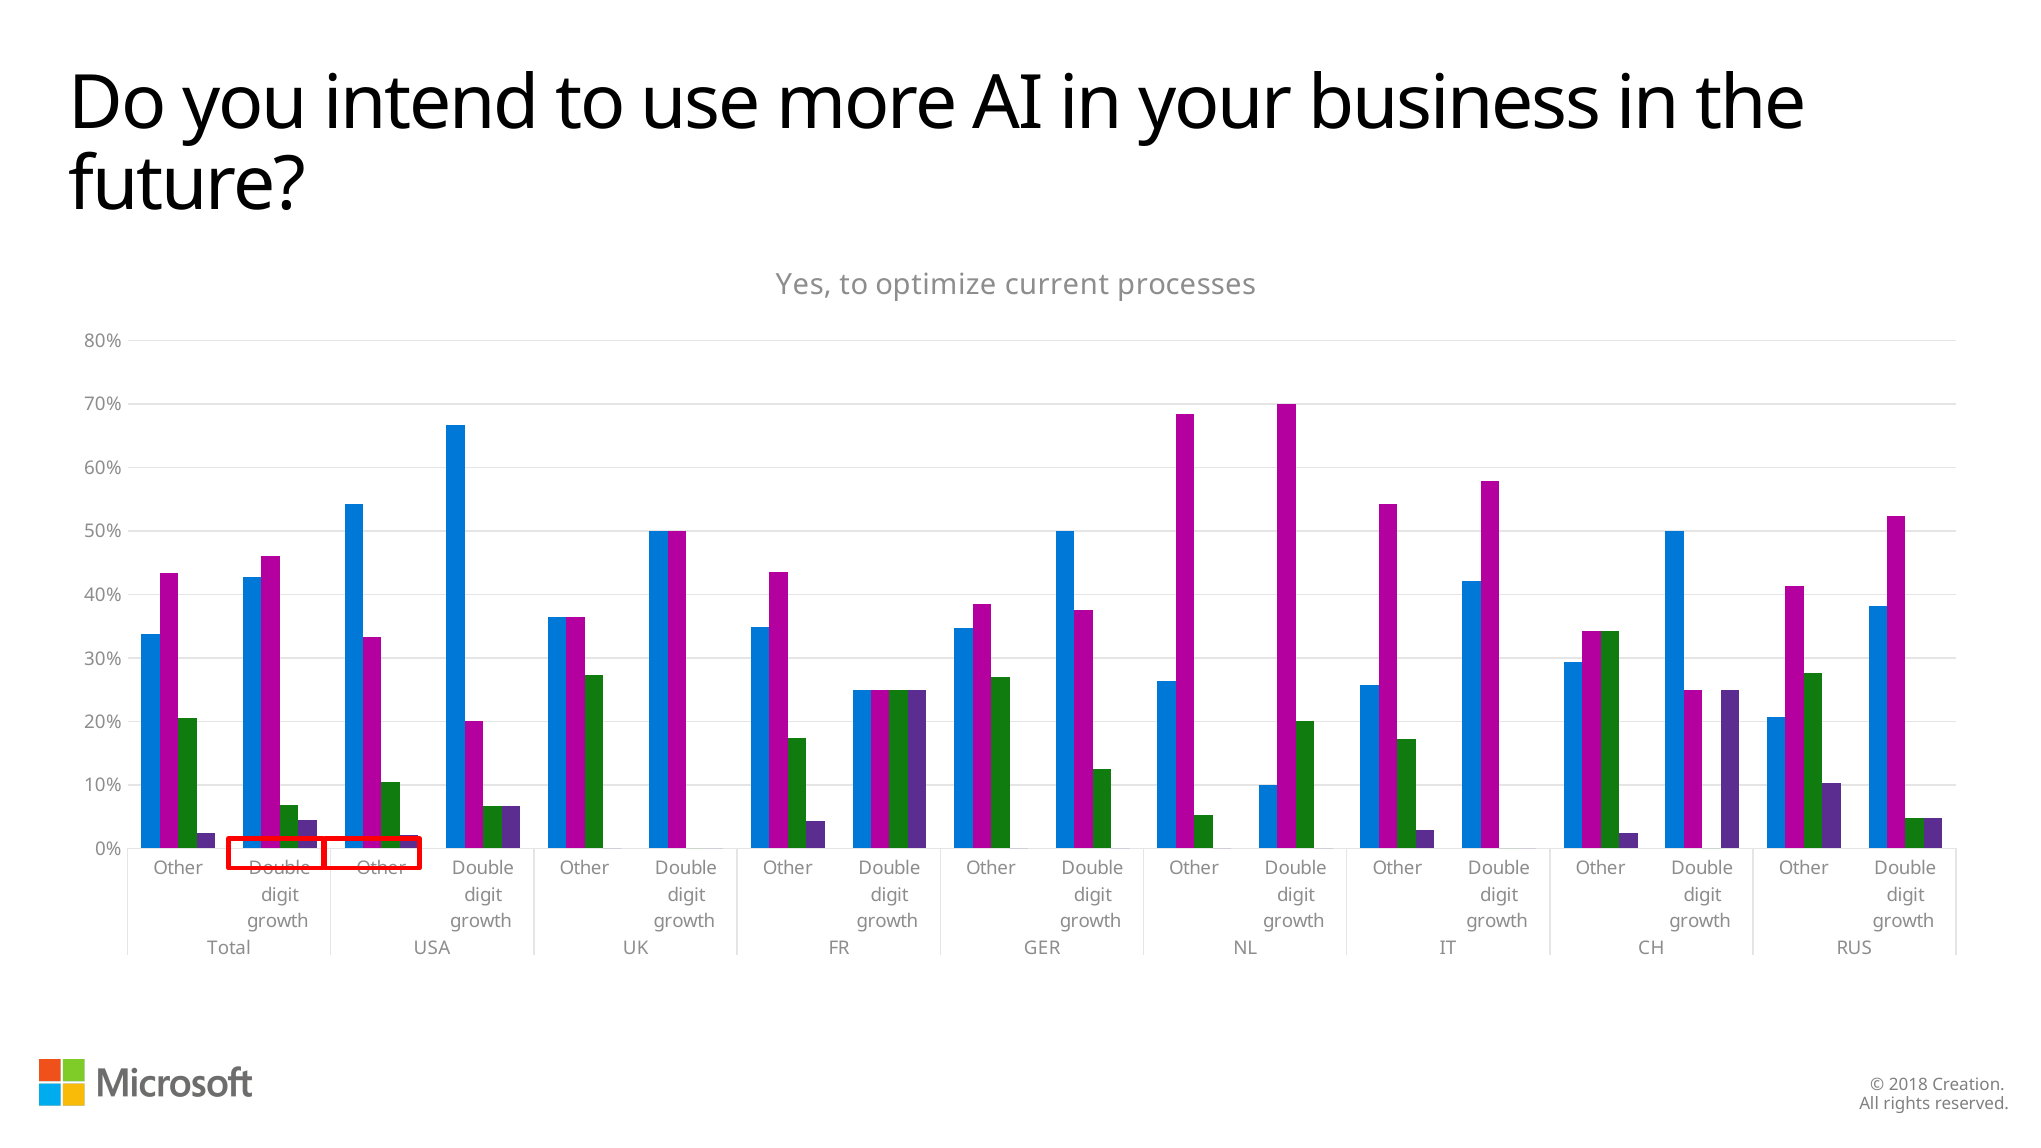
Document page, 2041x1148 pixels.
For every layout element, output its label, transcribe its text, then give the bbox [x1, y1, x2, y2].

text_box © 2018 Creation. All rights reserved. [1751, 1051, 2041, 1148]
picture [39, 1059, 252, 1106]
title Do you intend to use more AI in your business in the future? [45, 48, 1996, 199]
chart [44, 230, 1996, 976]
